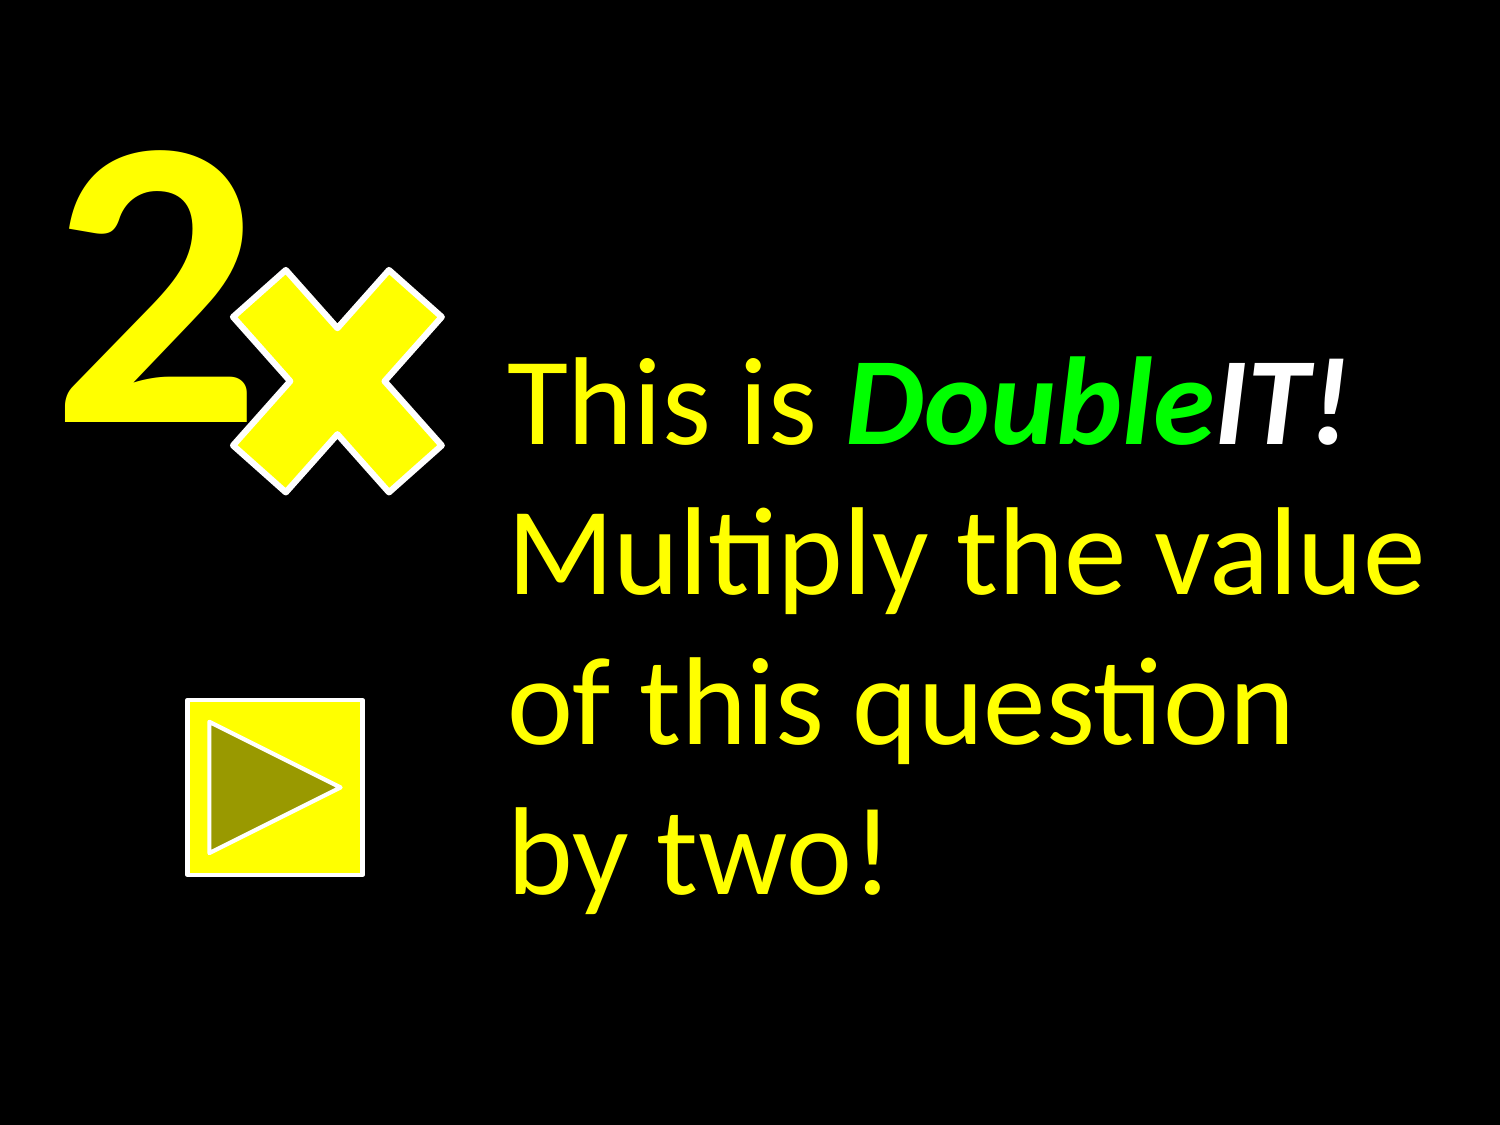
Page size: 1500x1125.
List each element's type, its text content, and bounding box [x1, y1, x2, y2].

text_box [313, 267, 444, 495]
text_box [185, 698, 365, 877]
text_box This is DoubleIT! Multiply the value of this question by two! [492, 312, 1442, 928]
text_box 2 [0, 0, 313, 513]
